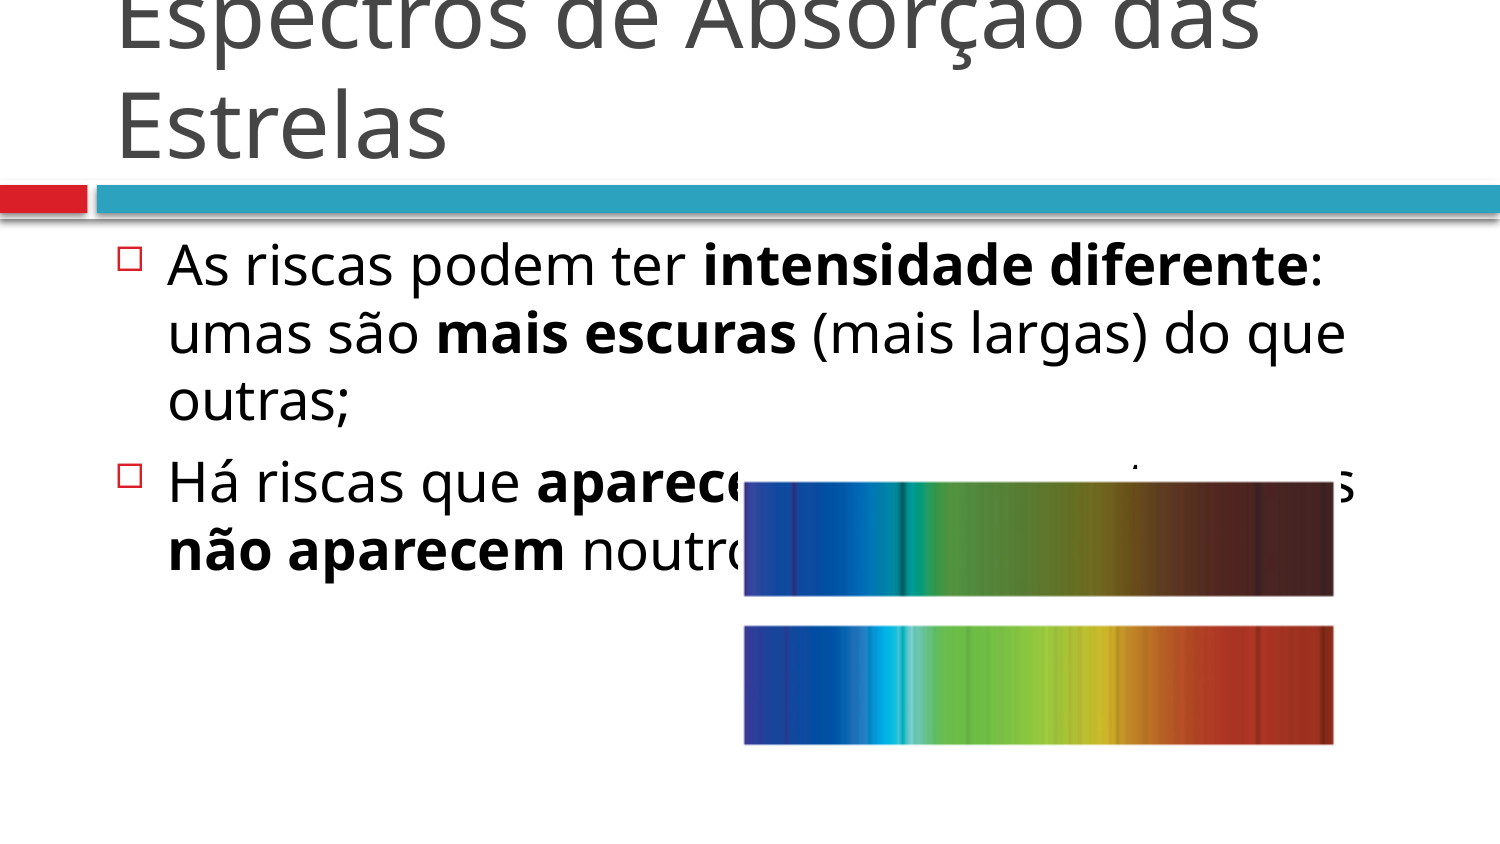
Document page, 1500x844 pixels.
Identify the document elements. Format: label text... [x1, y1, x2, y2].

title Espectros de Absorção das Estrelas [99, 19, 1438, 185]
picture [737, 468, 1341, 760]
list ­As riscas podem ter intensidade diferente: umas são mais escuras (mais largas) do que outras;­ Há riscas que aparecem nuns espectros mas não aparecem noutros; [99, 221, 1447, 759]
